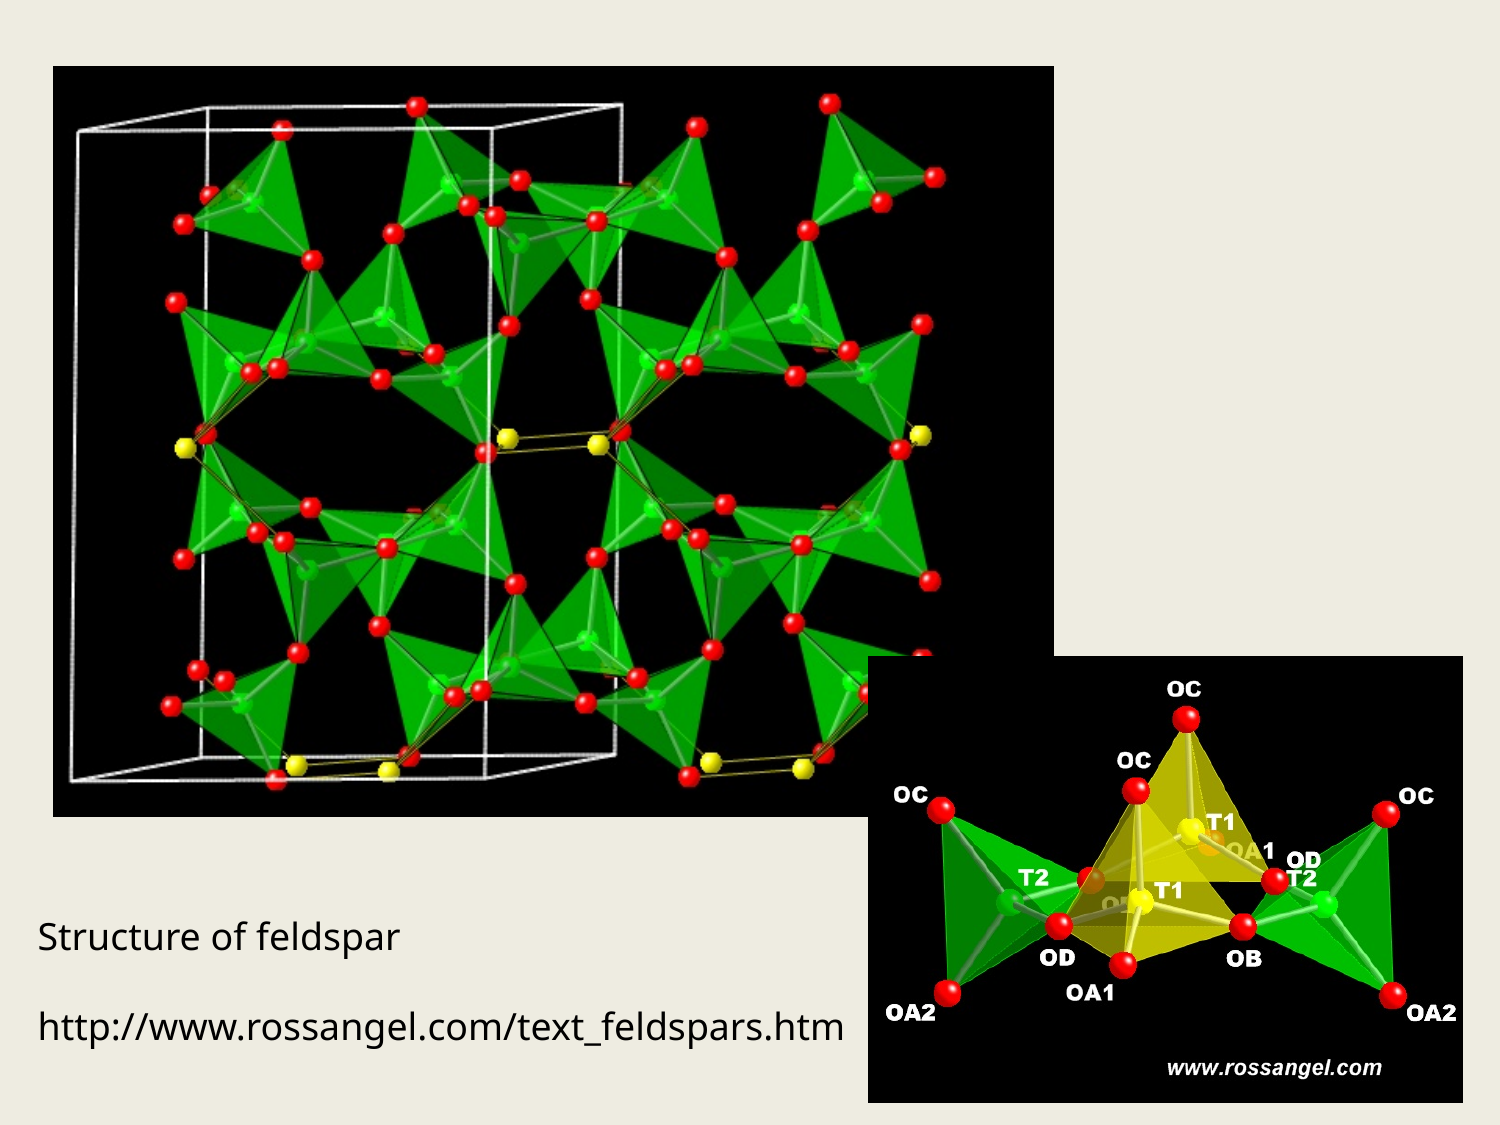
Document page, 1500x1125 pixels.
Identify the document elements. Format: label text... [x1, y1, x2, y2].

text_box Structure of feldspar http://www.rossangel.com/text_feldspars.htm [22, 905, 860, 1055]
picture [52, 66, 1463, 1104]
